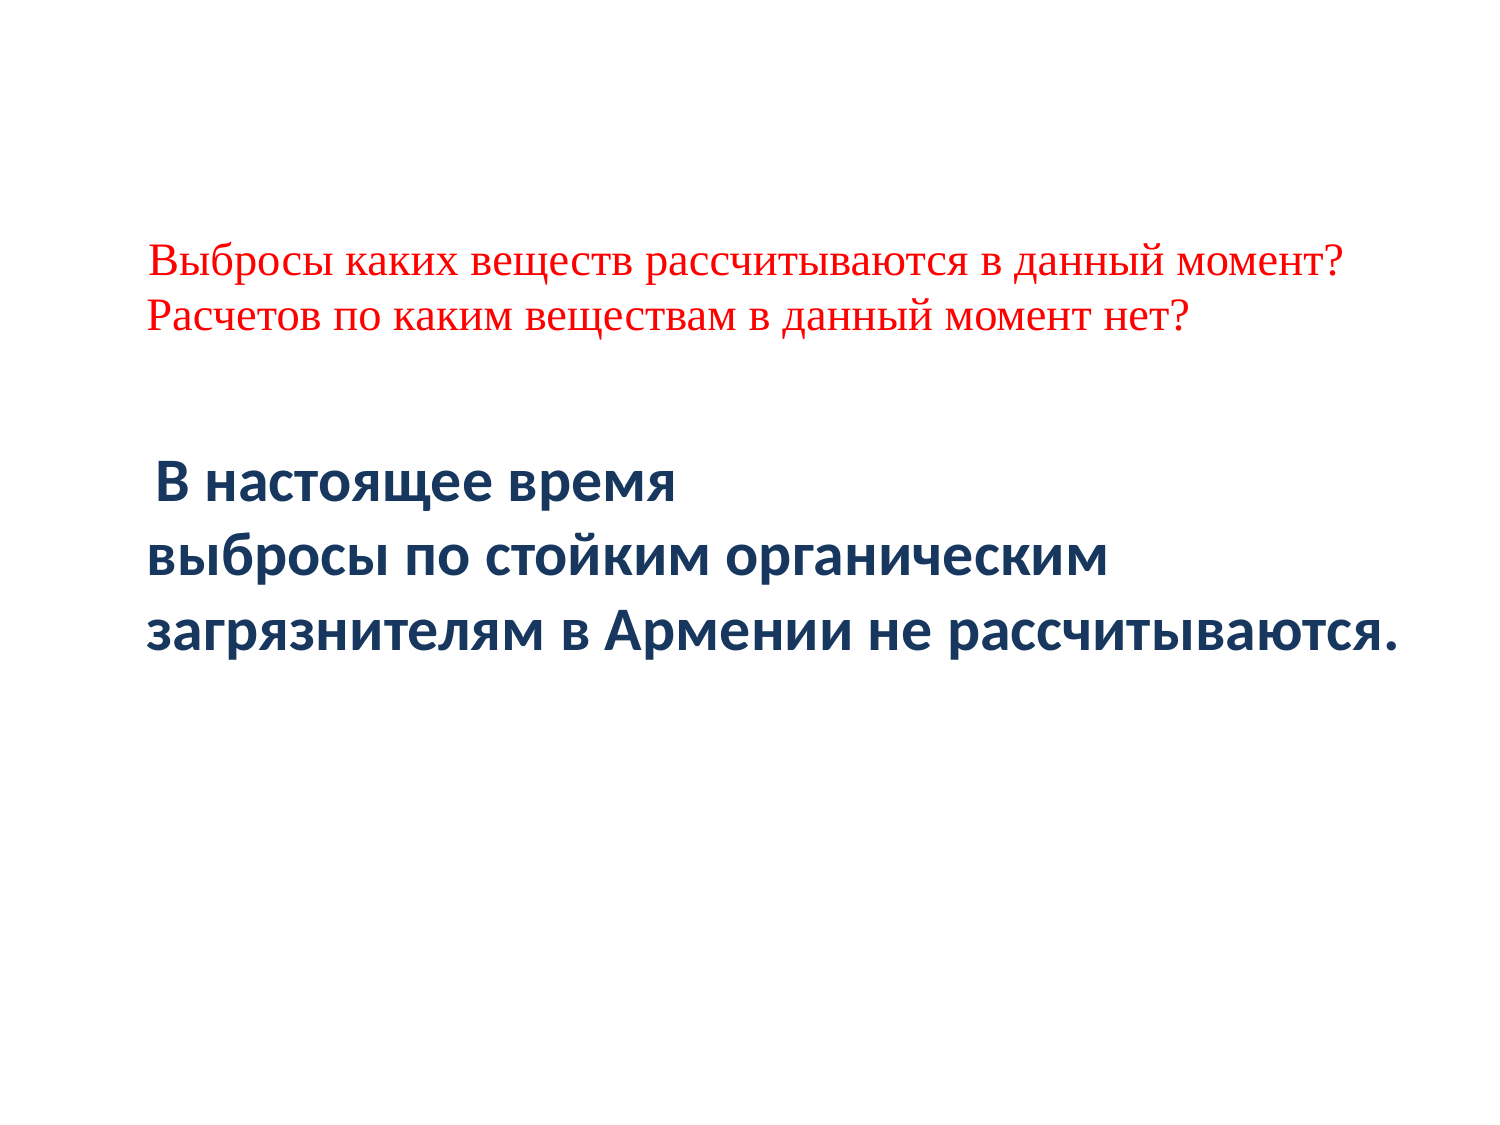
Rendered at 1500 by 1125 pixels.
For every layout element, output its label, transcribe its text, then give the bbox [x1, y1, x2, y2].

list Выбросы каких веществ рассчитываются в данный момент? Расчетов по каким веществам в данный момент нет? В настоящее время выбросы по стойким органическим загрязнителям в Армении не рассчитываются. [75, 137, 1425, 725]
